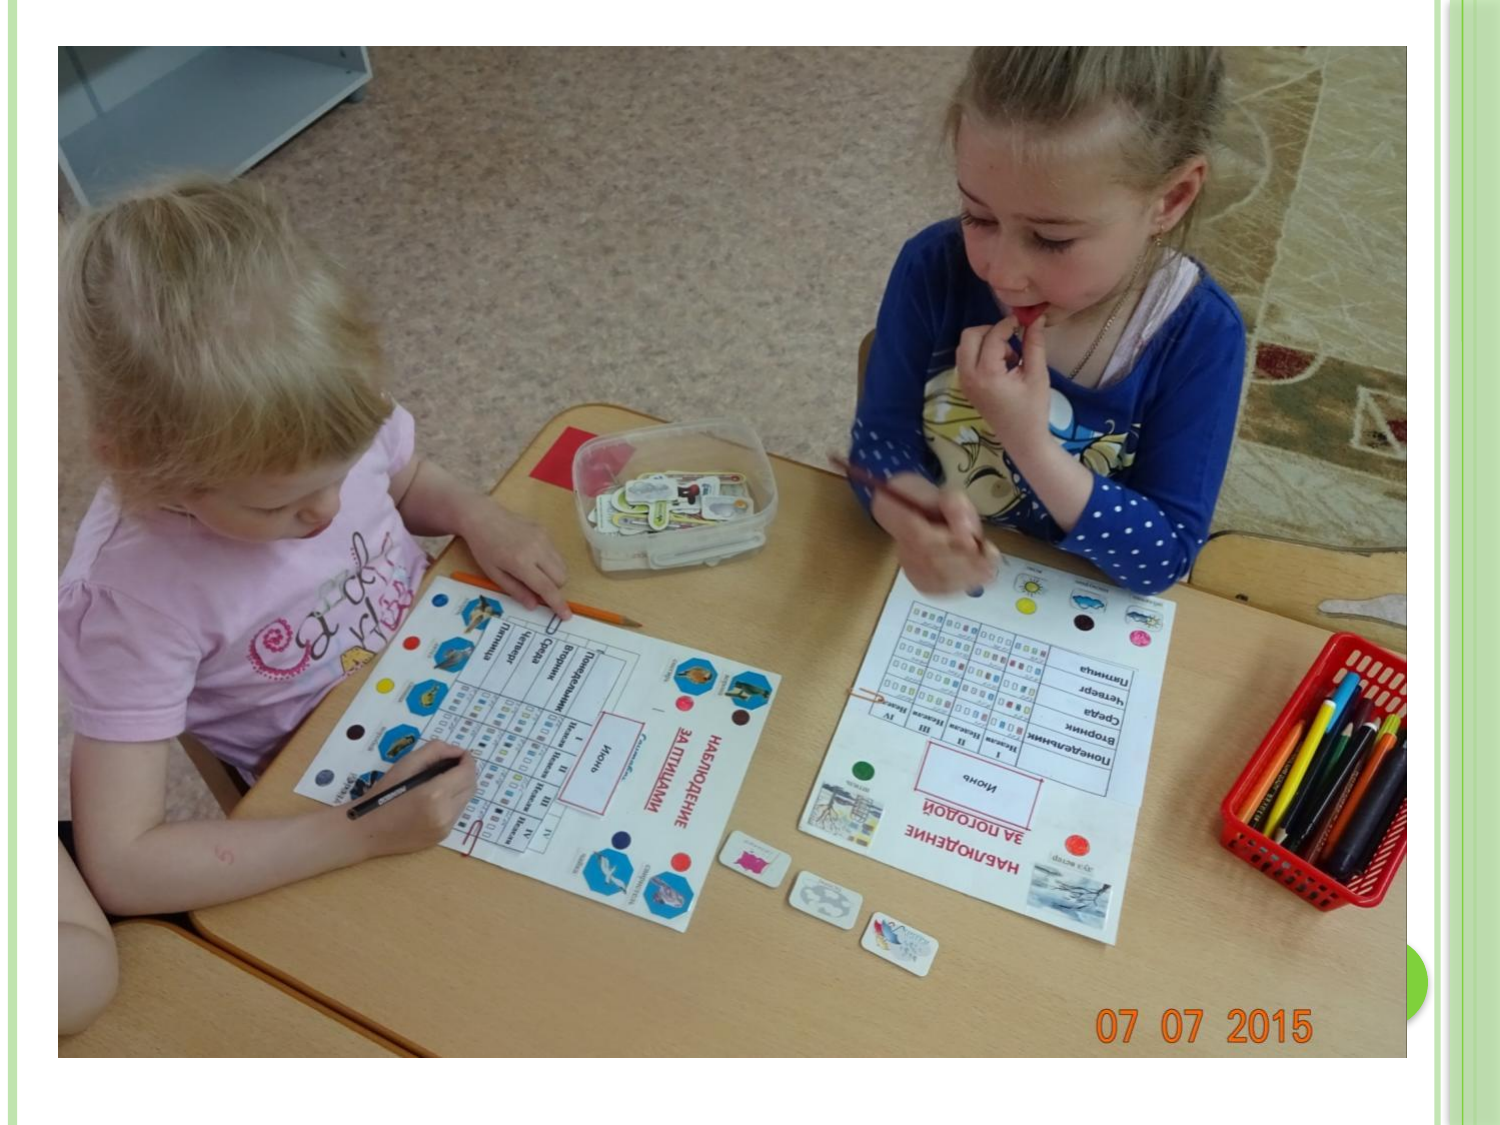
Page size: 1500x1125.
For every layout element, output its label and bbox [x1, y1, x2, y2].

picture [57, 46, 1407, 1059]
